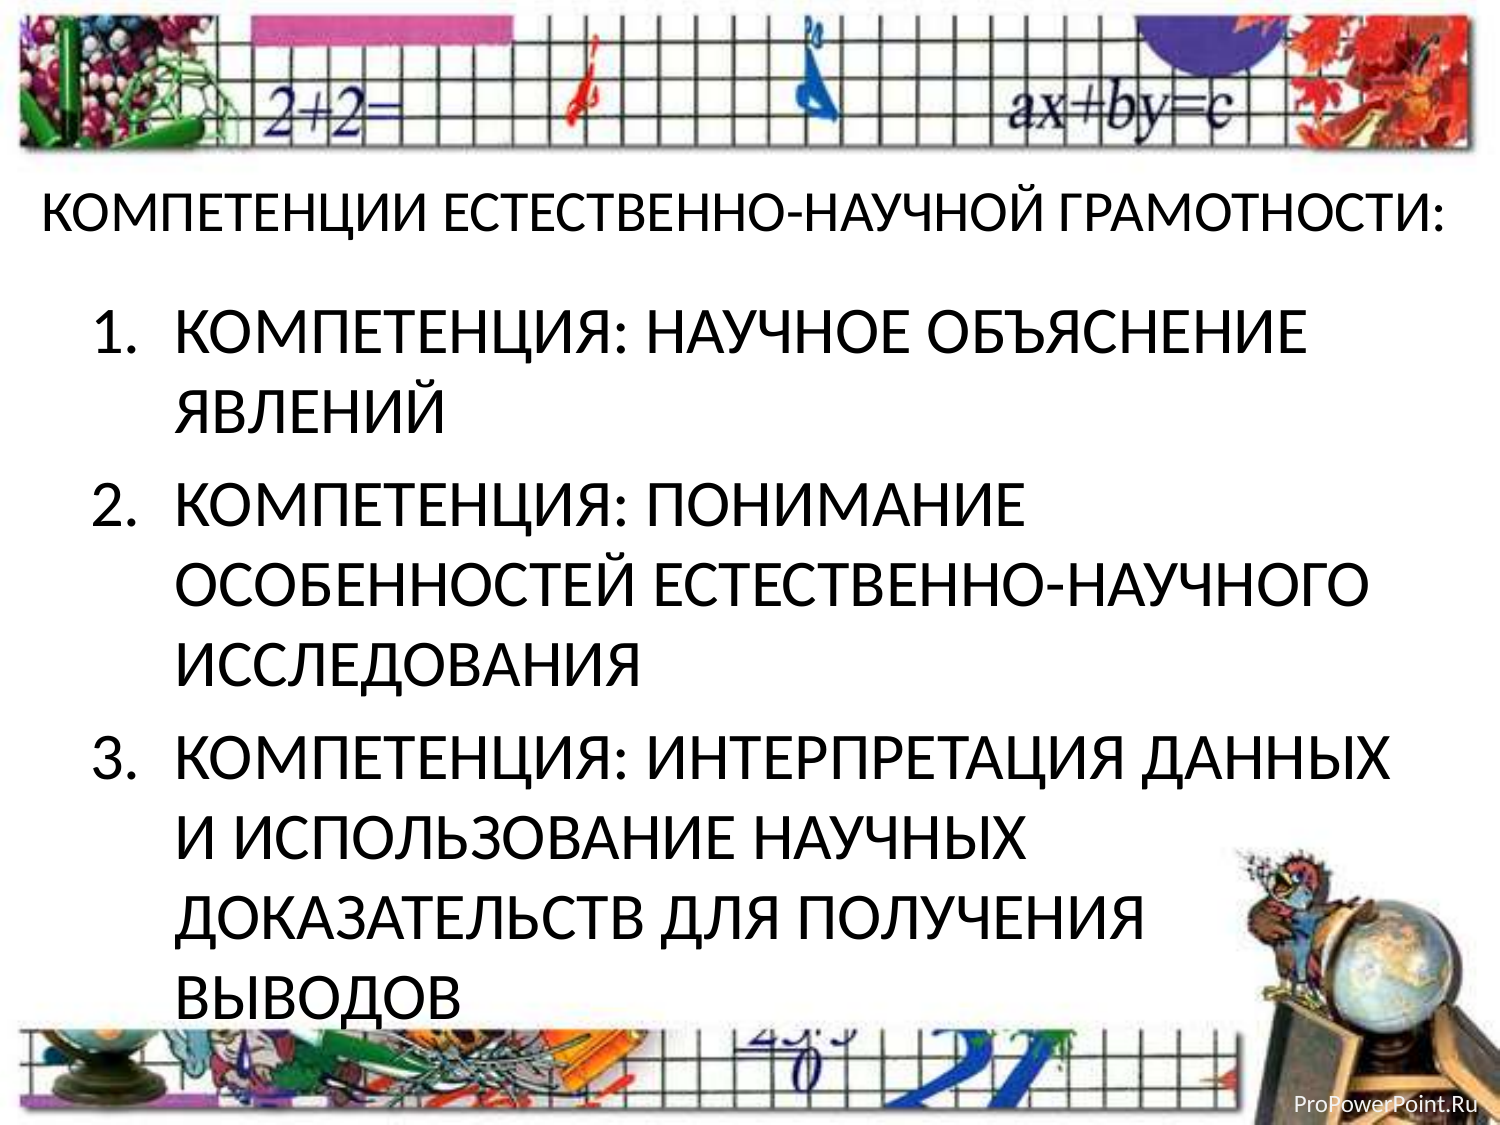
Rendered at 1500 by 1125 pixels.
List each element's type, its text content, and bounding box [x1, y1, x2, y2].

list КОМПЕТЕНЦИЯ: НАУЧНОЕ ОБЪЯСНЕНИЕ ЯВЛЕНИЙ КОМПЕТЕНЦИЯ: ПОНИМАНИЕ ОСОБЕННОСТЕЙ ЕСТЕСТВЕННО-НАУЧНОГО ИССЛЕДОВАНИЯ КОМПЕТЕНЦИЯ: ИНТЕРПРЕТАЦИЯ ДАННЫХ И ИСПОЛЬЗОВАНИЕ НАУЧНЫХ ДОКАЗАТЕЛЬСТВ ДЛЯ ПОЛУЧЕНИЯ ВЫВОДОВ [74, 278, 1426, 1012]
picture [0, 0, 1500, 1125]
title КОМПЕТЕНЦИИ ЕСТЕСТВЕННО-НАУЧНОЙ ГРАМОТНОСТИ: [17, 184, 1471, 303]
